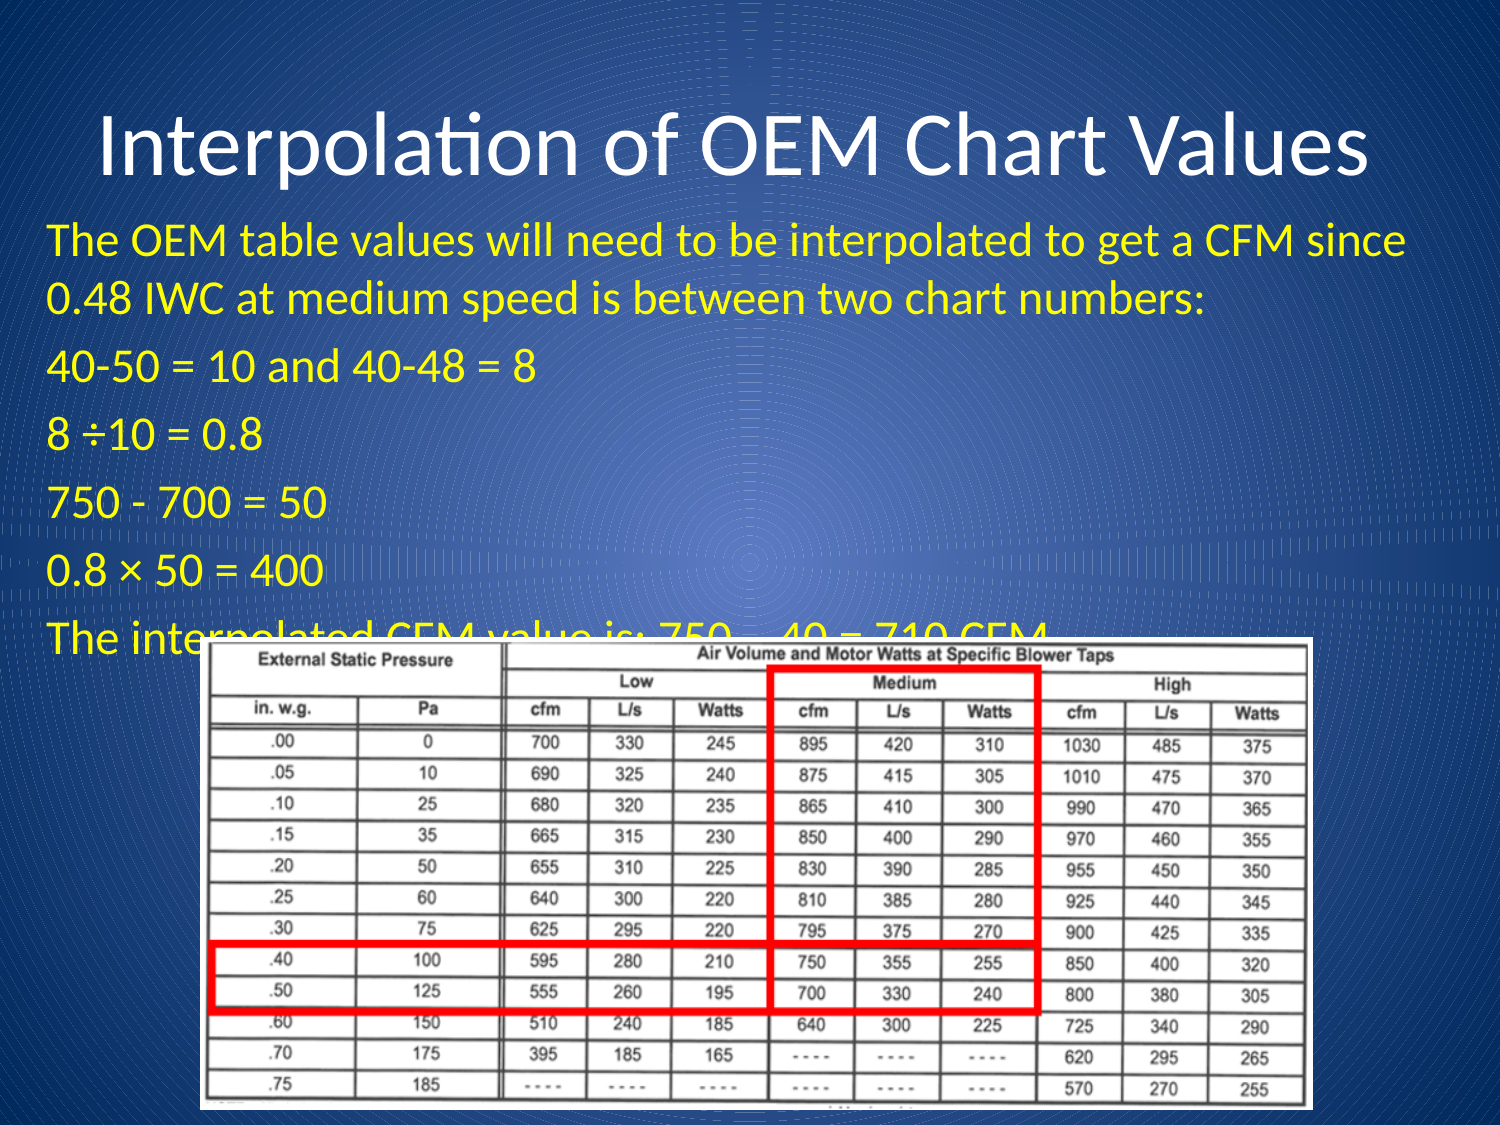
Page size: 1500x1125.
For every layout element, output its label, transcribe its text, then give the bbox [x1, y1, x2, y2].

picture [199, 637, 1313, 1111]
title Interpolation of OEM Chart Values [31, 45, 1438, 200]
list The OEM table values will need to be interpolated to get a CFM since 0.48 IWC at medium speed is between two chart numbers: 40-50 = 10 and 40-48 = 8 8 ÷10 = 0.8 750 - 700 = 50 0.8 × 50 = 400 The interpolated CFM value is: 750 – 40 = 710 CFM [31, 200, 1469, 673]
